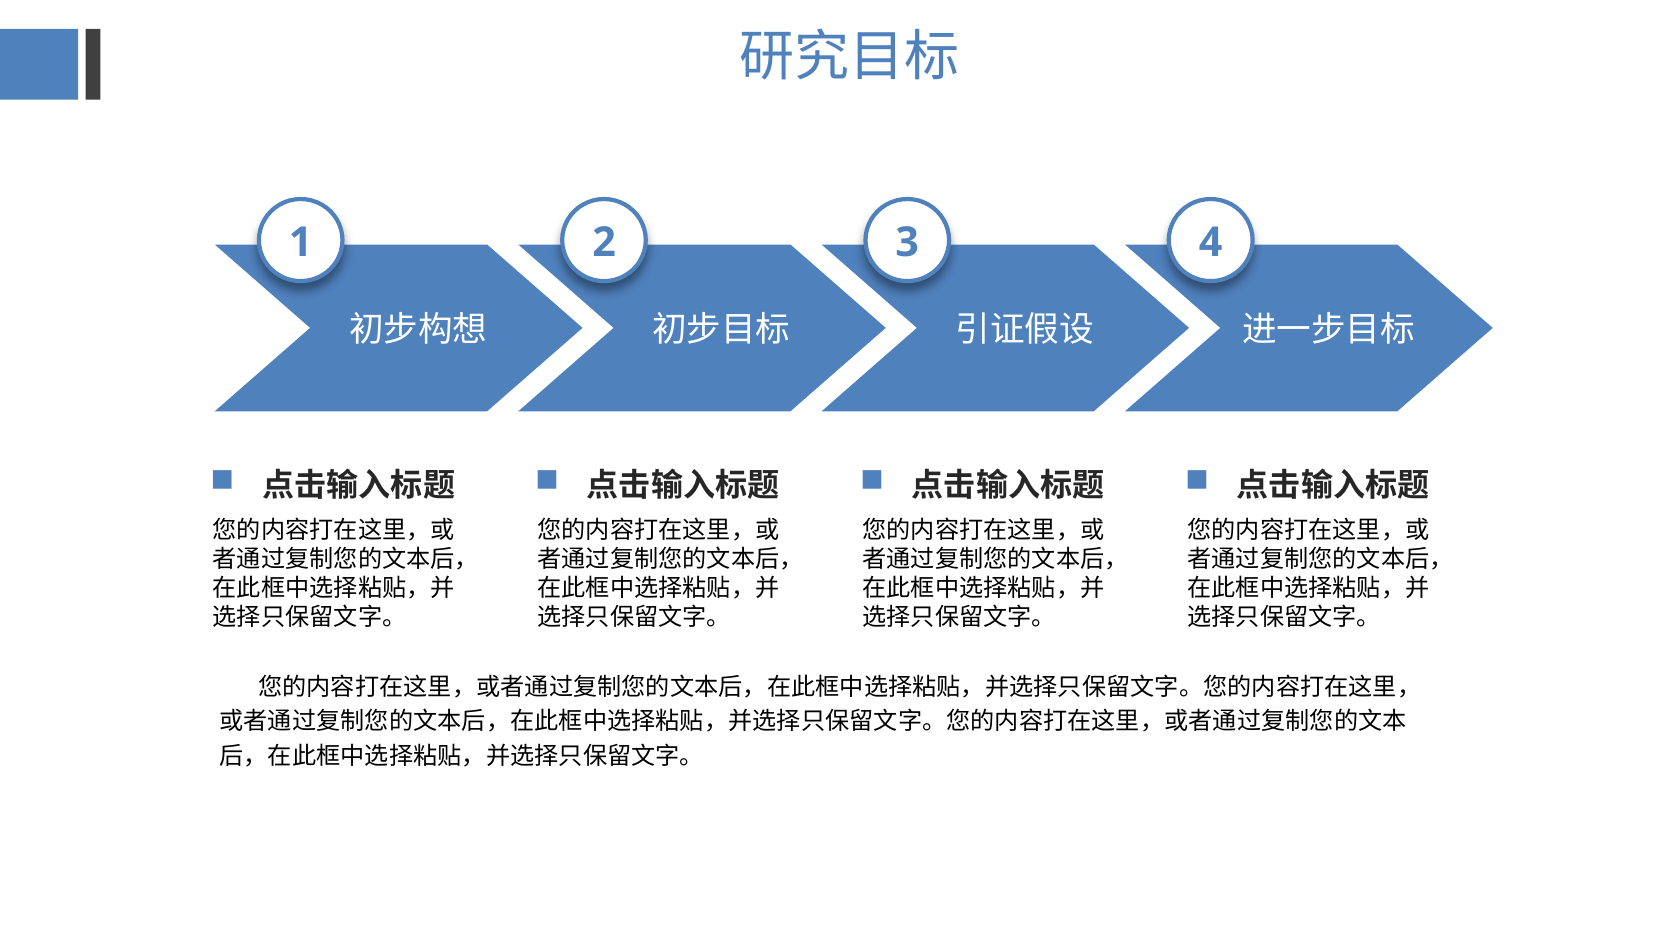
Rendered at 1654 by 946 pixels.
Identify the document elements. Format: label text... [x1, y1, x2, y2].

text_box 初步目标 [516, 242, 888, 414]
text_box 1 [256, 196, 345, 284]
text_box 3 [863, 196, 952, 284]
text_box 您的内容打在这里，或者通过复制您的文本后，在此框中选择粘贴，并选择只保留文字。 [839, 512, 1143, 618]
text_box 4 [1166, 196, 1255, 284]
text_box 点击输入标题 [1161, 455, 1504, 512]
text_box 点击输入标题 [836, 455, 1161, 512]
title 研究目标 [113, 12, 1586, 104]
text_box 您的内容打在这里，或者通过复制您的文本后，在此框中选择粘贴，并选择只保留文字。 [1164, 512, 1468, 618]
text_box 点击输入标题 [512, 455, 836, 512]
text_box 您的内容打在这里，或者通过复制您的文本后，在此框中选择粘贴，并选择只保留文字。 [514, 512, 818, 618]
text_box 初步构想 [212, 242, 585, 414]
text_box 点击输入标题 [187, 455, 512, 512]
text_box 进一步目标 [1123, 242, 1495, 414]
text_box 引证假设 [819, 242, 1192, 414]
text_box 您的内容打在这里，或者通过复制您的文本后，在此框中选择粘贴，并选择只保留文字。 [189, 512, 493, 618]
text_box 2 [560, 196, 648, 284]
text_box 您的内容打在这里，或者通过复制您的文本后，在此框中选择粘贴，并选择只保留文字。您的内容打在这里，或者通过复制您的文本后，在此框中选择粘贴，并选择只保留文字。您的内容打在这里，或者通过复制您的文本后，在此框中选择粘贴，并选择只保留文字。 [196, 663, 1447, 769]
